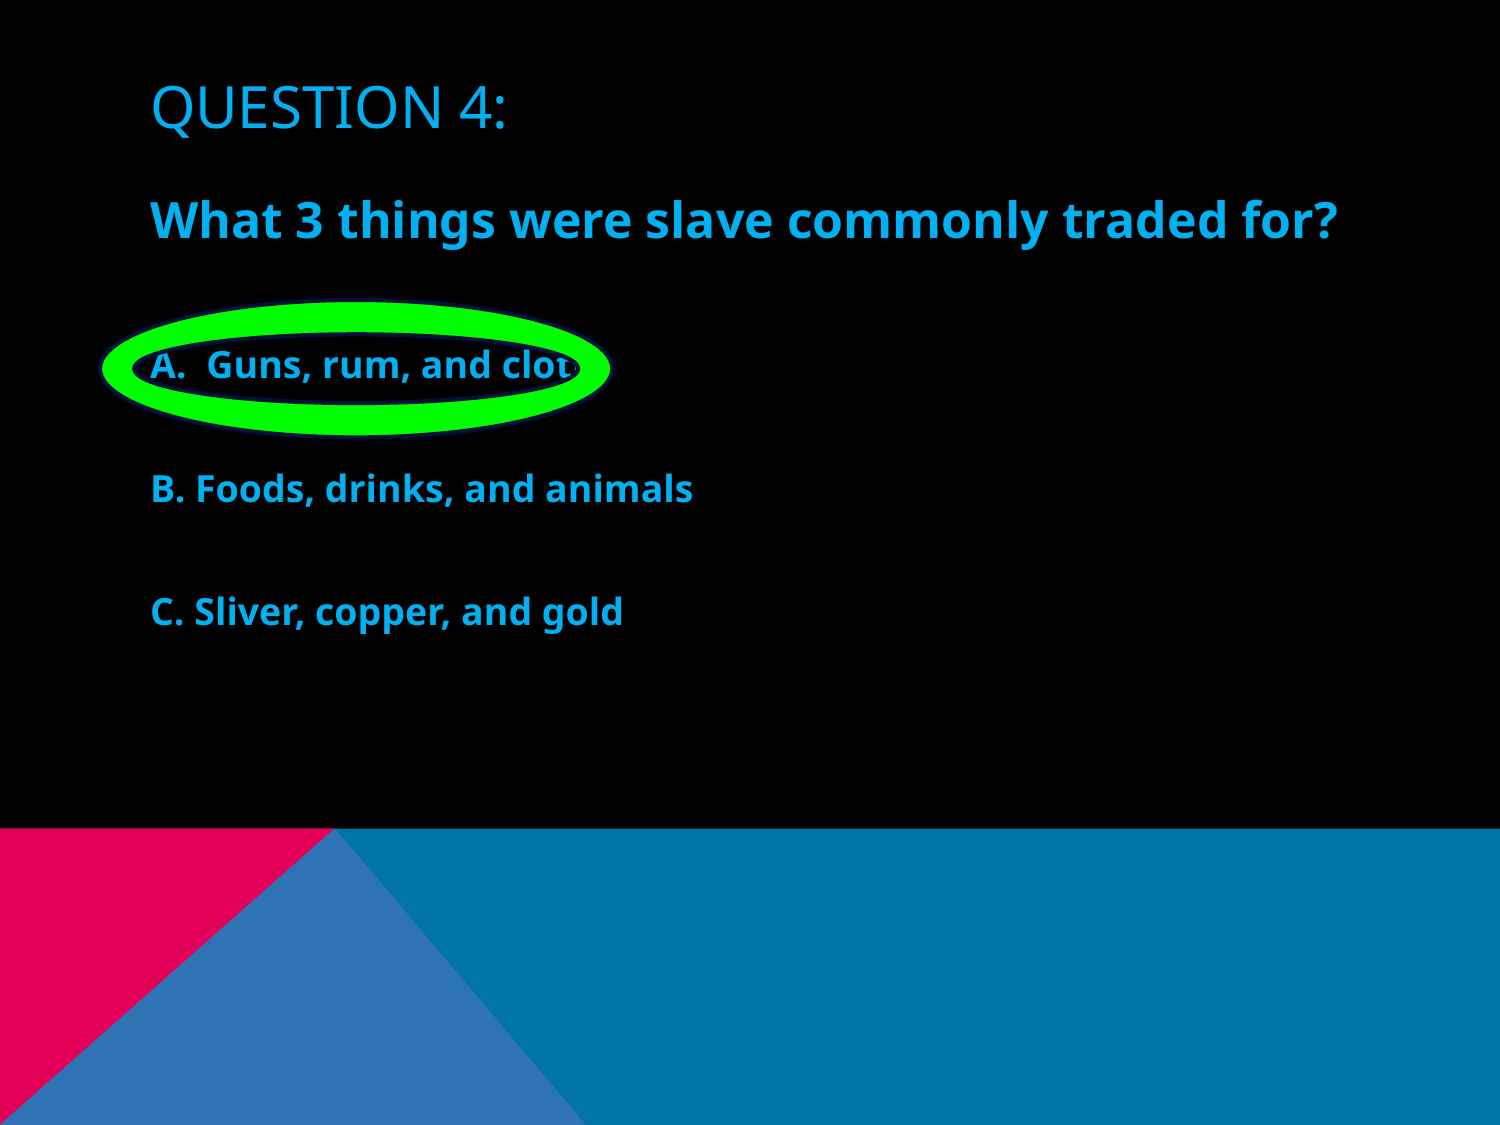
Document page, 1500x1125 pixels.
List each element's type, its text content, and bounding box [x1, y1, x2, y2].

list What 3 things were slave commonly traded for? Guns, rum, and cloth B. Foods, drinks, and animals C. Sliver, copper, and gold [135, 180, 1369, 768]
title Question 4: [135, 60, 1369, 150]
text_box [97, 297, 615, 440]
